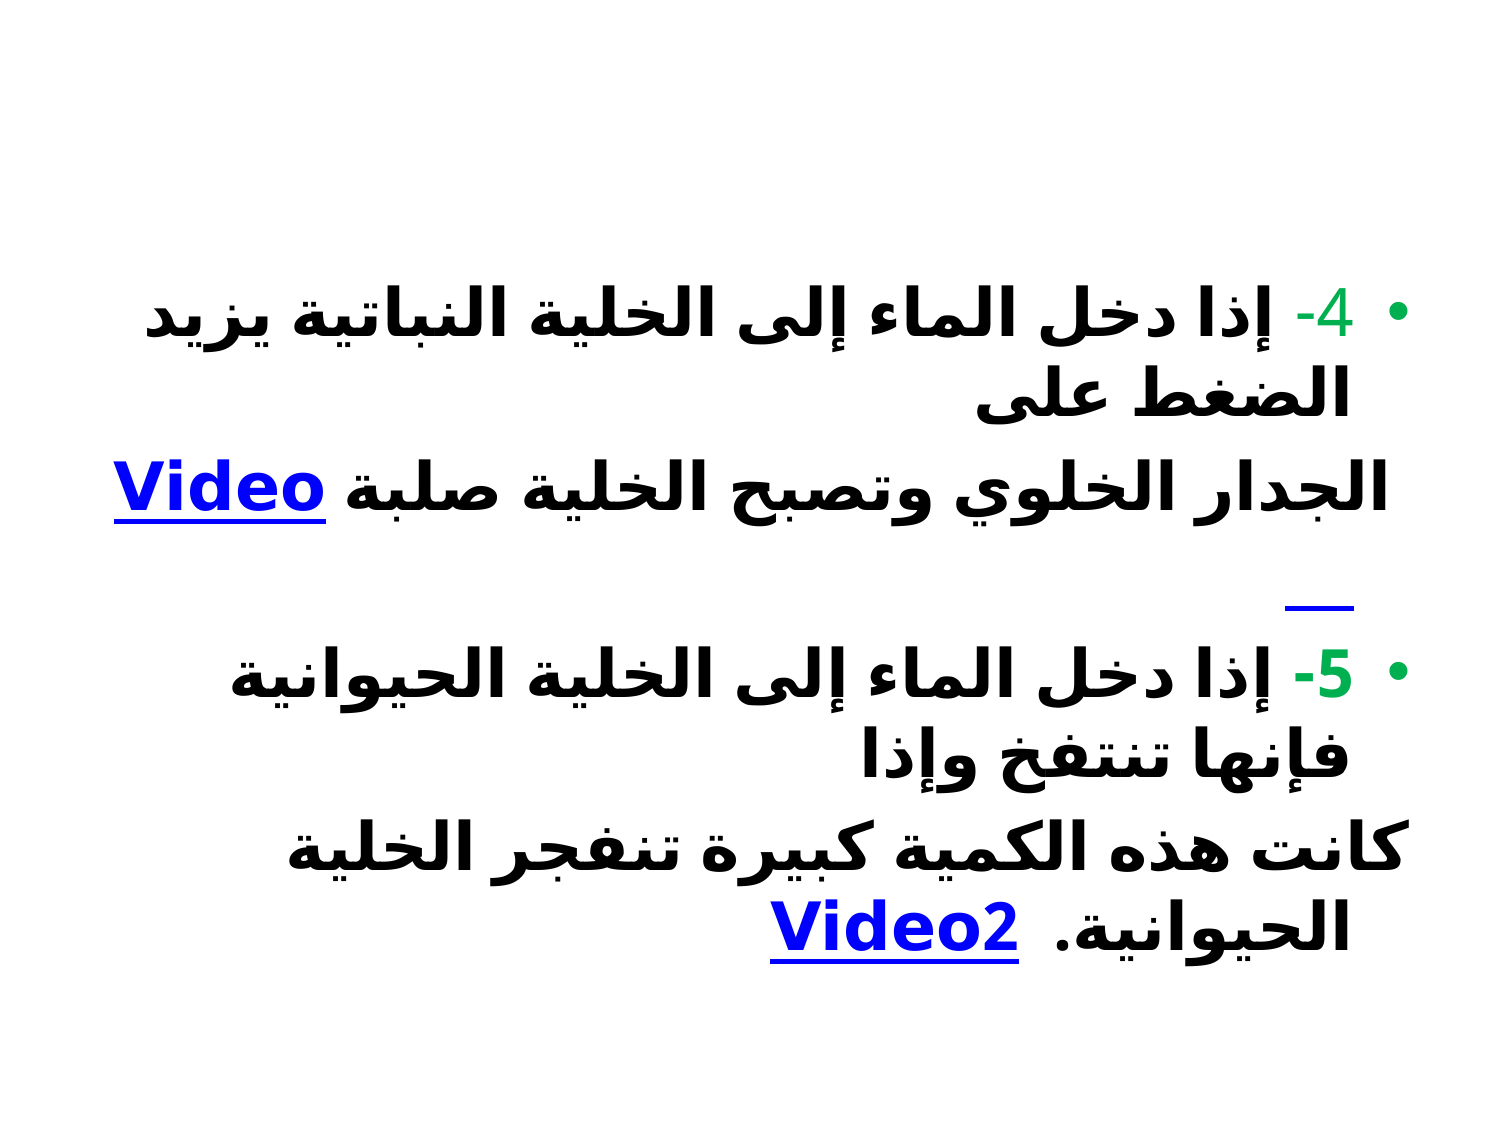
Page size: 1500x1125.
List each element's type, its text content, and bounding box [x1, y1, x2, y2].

list 4- إذا دخل الماء إلى الخلية النباتية يزيد الضغط على الجدار الخلوي وتصبح الخلية صلبة Video 5- إذا دخل الماء إلى الخلية الحيوانية فإنها تنتفخ وإذا كانت هذه الكمية كبيرة تنفجر الخلية الحيوانية. Video2 [75, 262, 1425, 1005]
